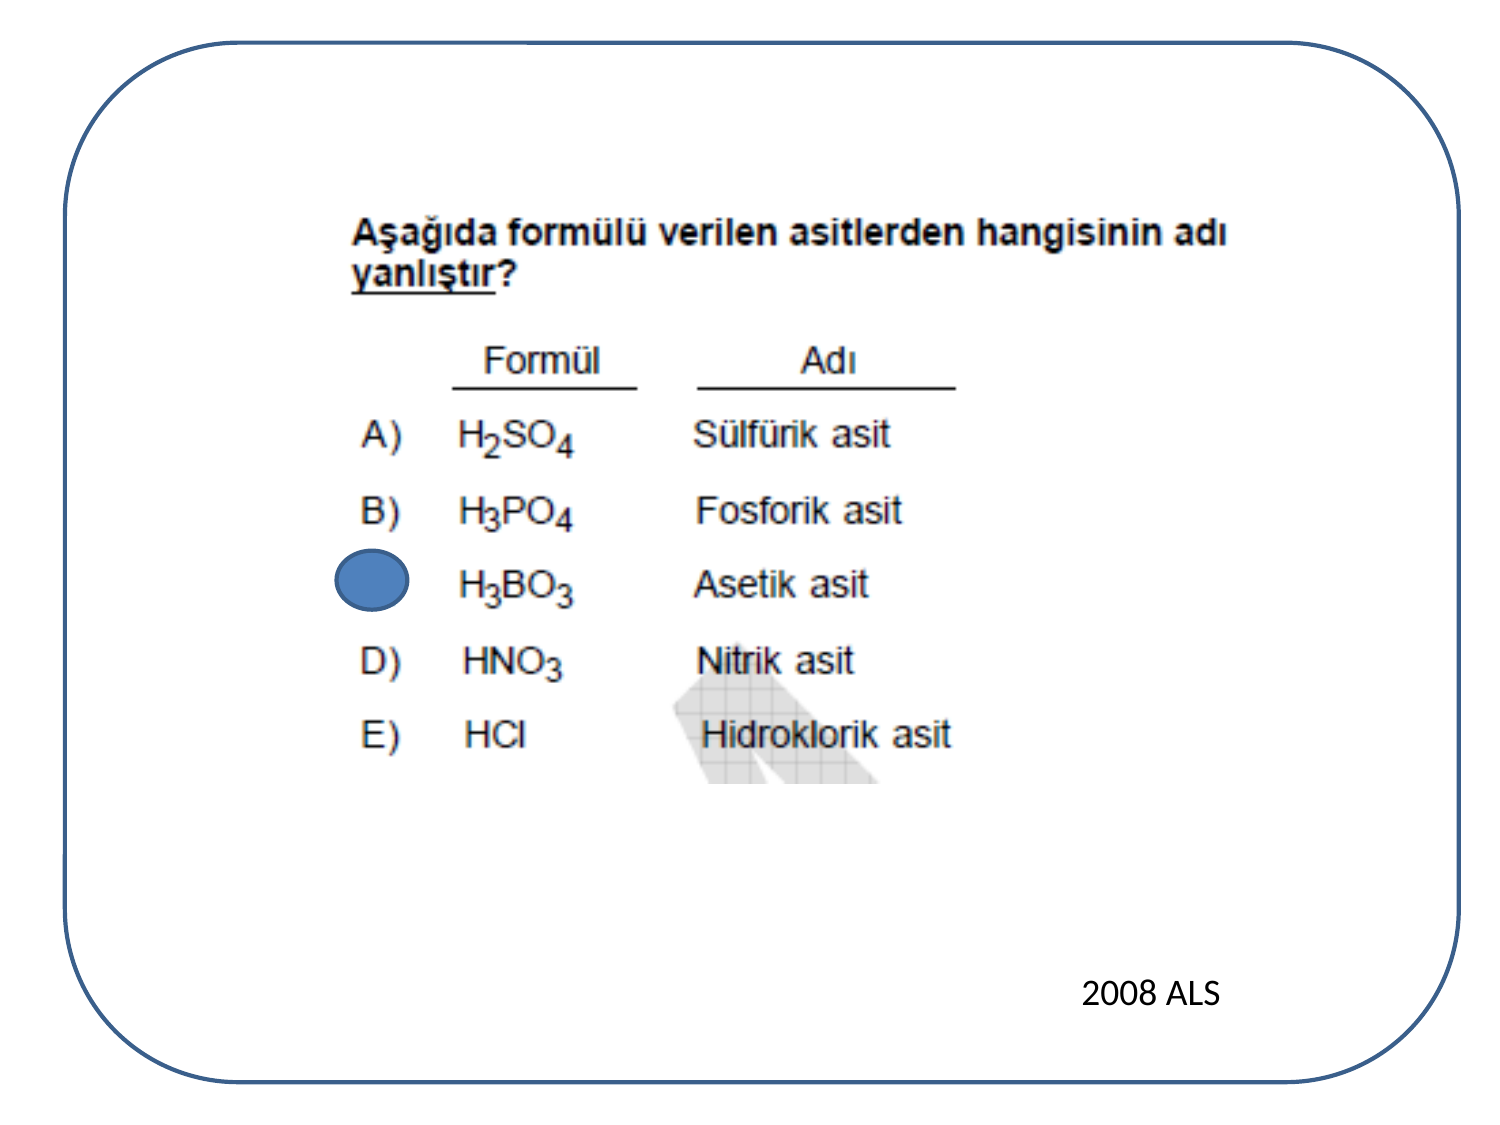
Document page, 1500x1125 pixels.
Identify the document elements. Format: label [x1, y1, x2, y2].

picture [336, 207, 1248, 784]
text_box [62, 40, 1461, 1085]
